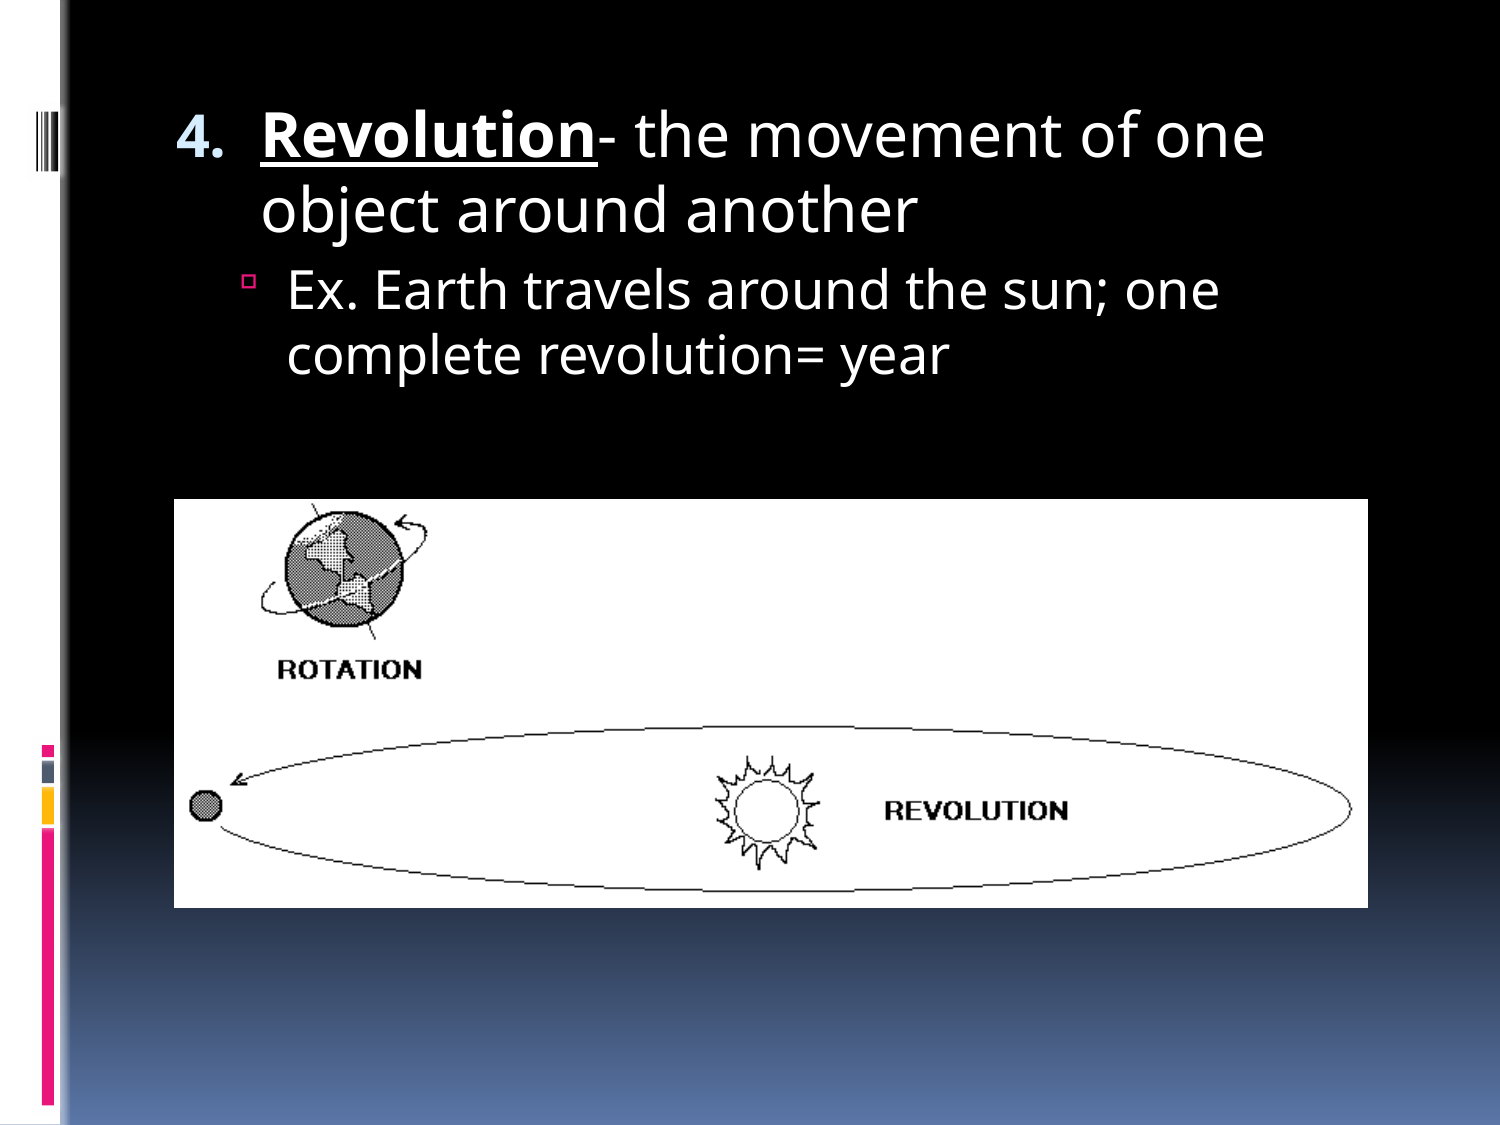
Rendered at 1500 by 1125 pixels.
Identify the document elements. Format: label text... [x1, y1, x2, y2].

list Revolution- the movement of one object around another Ex. Earth travels around the sun; one complete revolution= year [150, 87, 1425, 1043]
picture [174, 499, 1368, 909]
